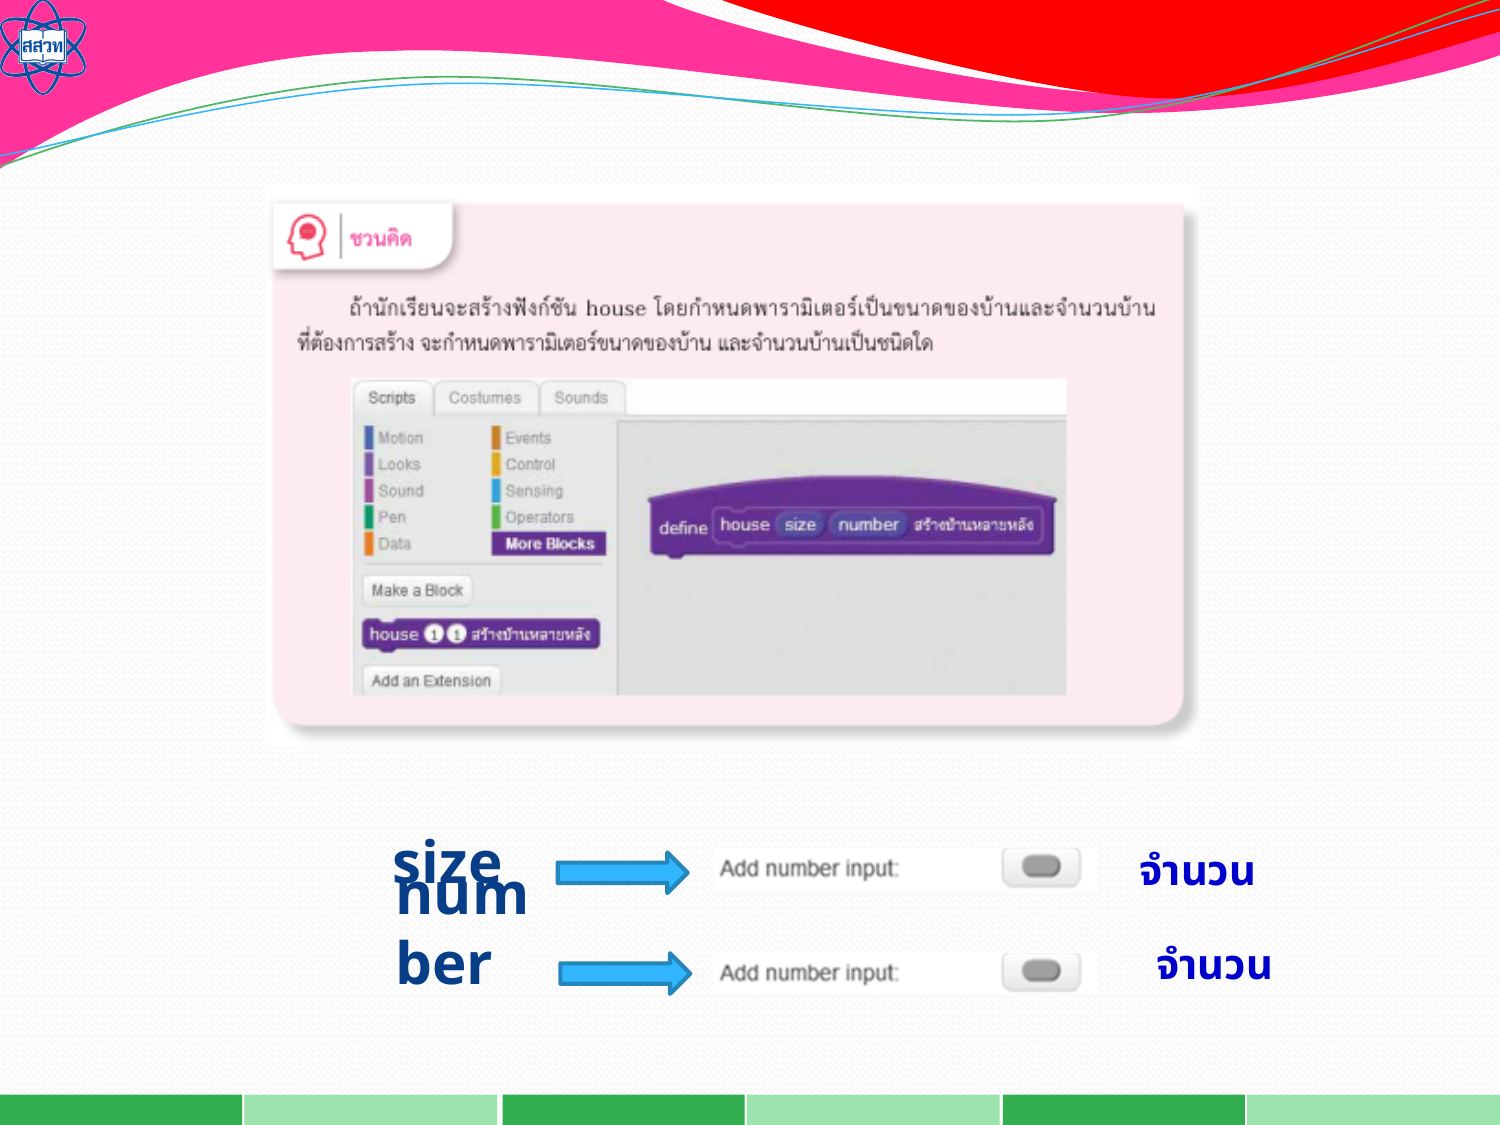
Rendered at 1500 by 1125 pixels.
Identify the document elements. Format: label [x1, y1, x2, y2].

picture [0, 0, 86, 95]
text_box [392, 810, 1259, 903]
picture [265, 184, 1199, 748]
text_box [395, 911, 1275, 997]
